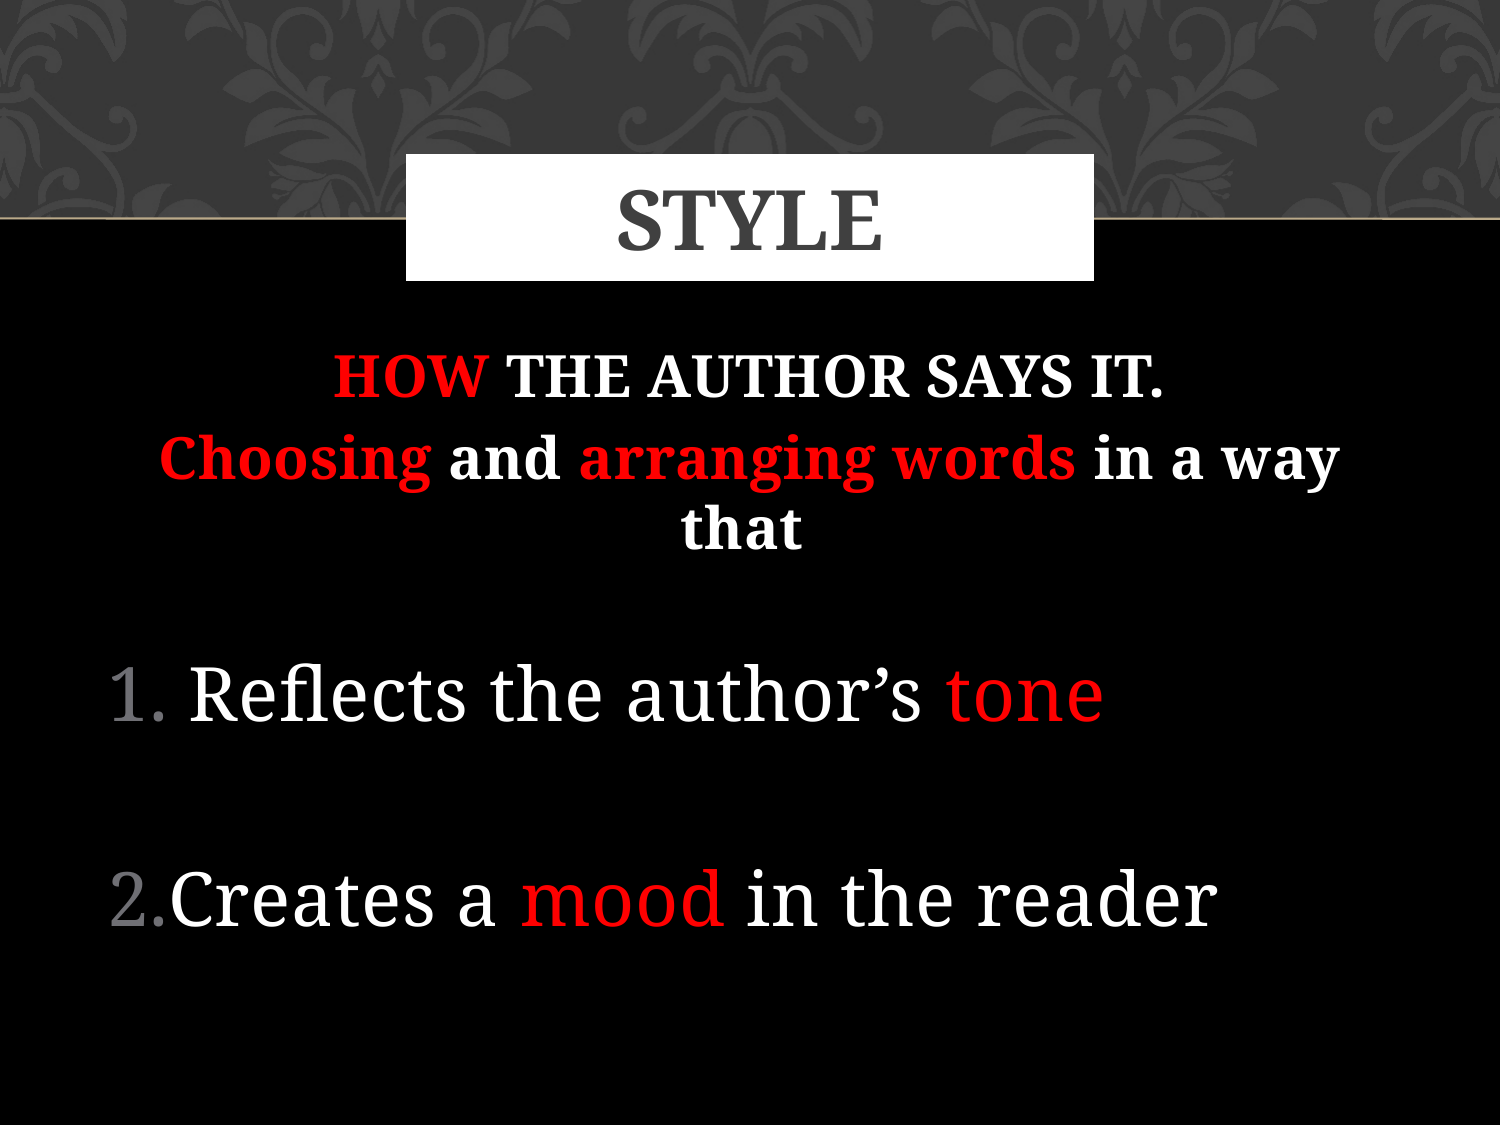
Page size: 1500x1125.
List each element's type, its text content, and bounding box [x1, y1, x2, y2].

list HOW THE AUTHOR SAYS IT. Choosing and arranging words in a way that Reflects the author’s tone Creates a mood in the reader [75, 331, 1425, 1000]
title STYLE [406, 154, 1094, 281]
